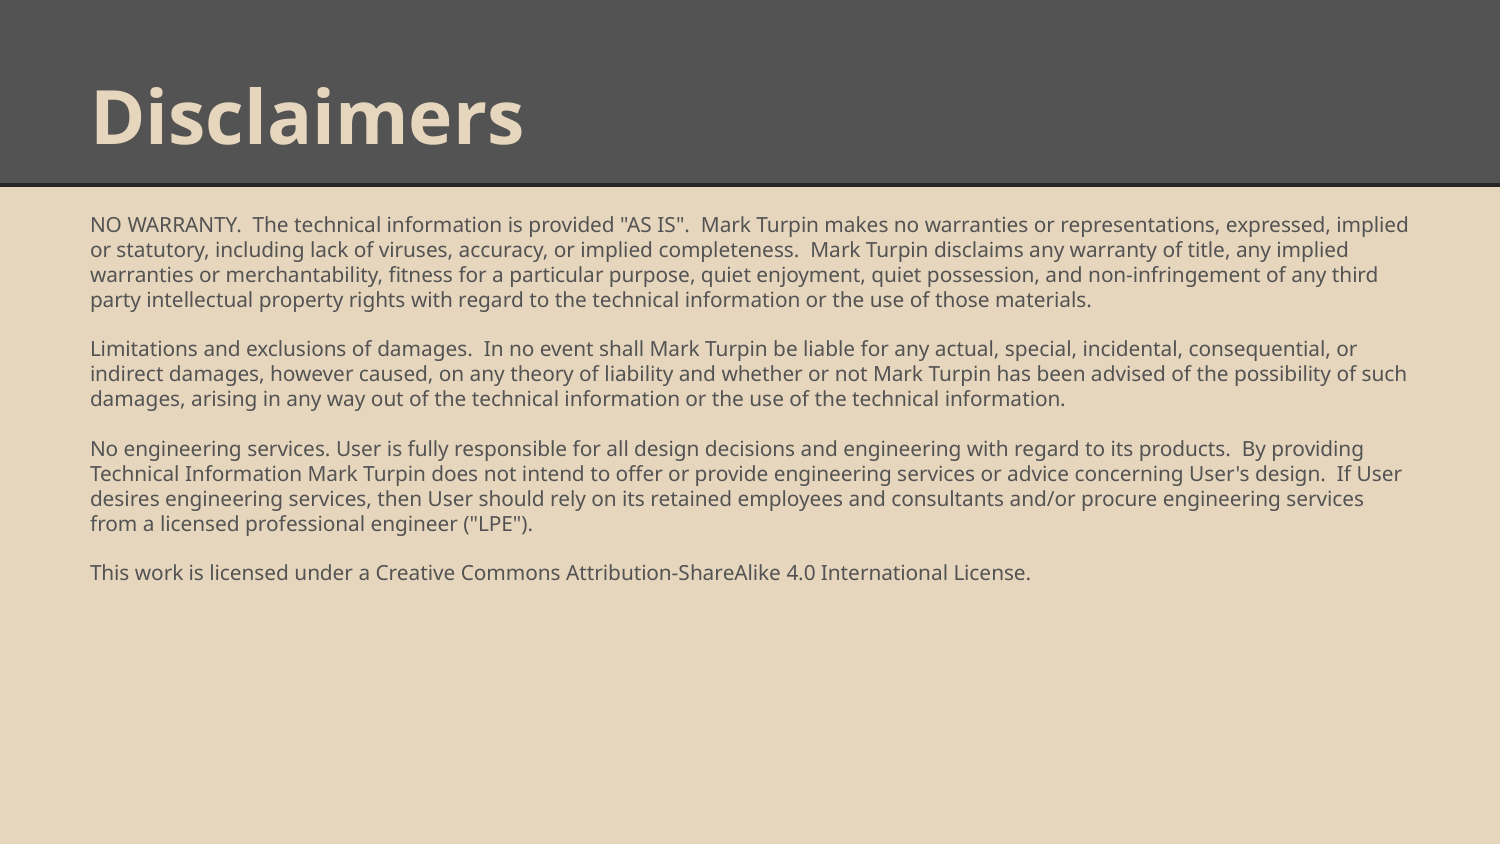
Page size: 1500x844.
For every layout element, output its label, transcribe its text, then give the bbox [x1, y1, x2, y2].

list NO WARRANTY. The technical information is provided "AS IS". Mark Turpin makes no warranties or representations, expressed, implied or statutory, including lack of viruses, accuracy, or implied completeness. Mark Turpin disclaims any warranty of title, any implied warranties or merchantability, fitness for a particular purpose, quiet enjoyment, quiet possession, and non-infringement of any third party intellectual property rights with regard to the technical information or the use of those materials. Limitations and exclusions of damages. In no event shall Mark Turpin be liable for any actual, special, incidental, consequential, or indirect damages, however caused, on any theory of liability and whether or not Mark Turpin has been advised of the possibility of such damages, arising in any way out of the technical information or the use of the technical information. No engineering services. User is fully responsible for all design decisions and engineering with regard to its products. By providing Technical Information Mark Turpin does not intend to offer or provide engineering services or advice concerning User's design. If User desires engineering services, then User should rely on its retained employees and consultants and/or procure engineering services from a licensed professional engineer ("LPE"). This work is licensed under a Creative Commons Attribution-ShareAlike 4.0 International License. [75, 196, 1425, 808]
title Disclaimers [75, 33, 1425, 175]
